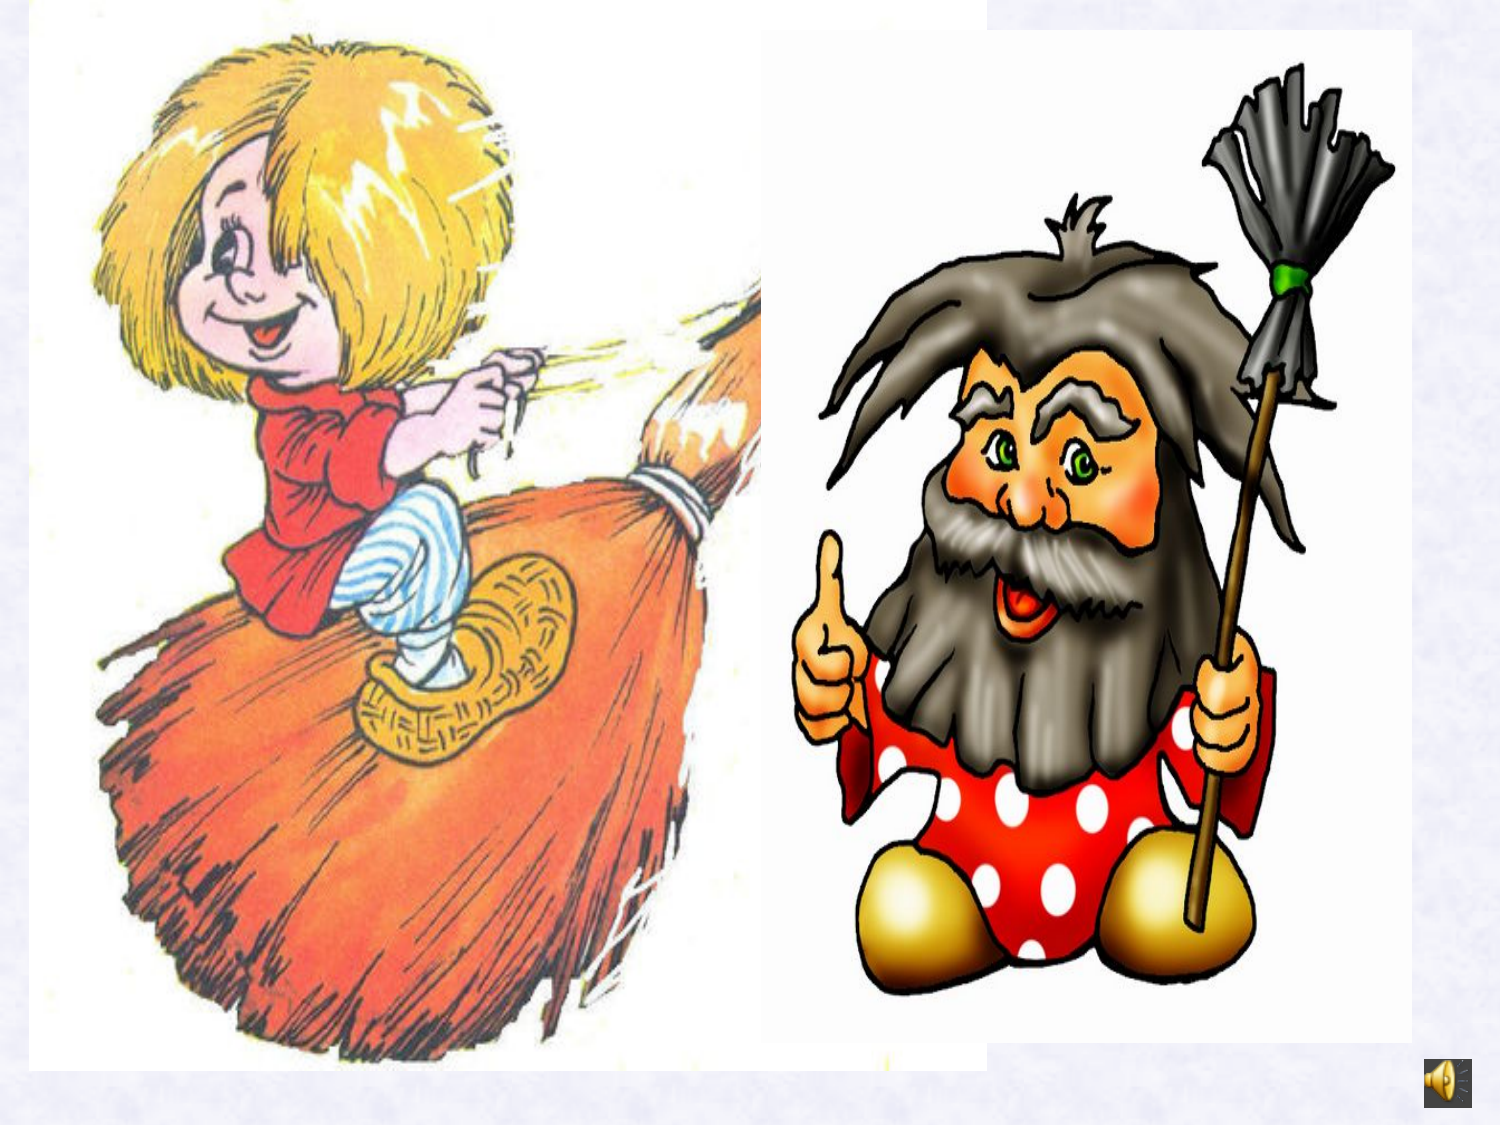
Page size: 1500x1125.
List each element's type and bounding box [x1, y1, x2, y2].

picture [1422, 1058, 1474, 1109]
picture [29, 0, 1412, 1071]
